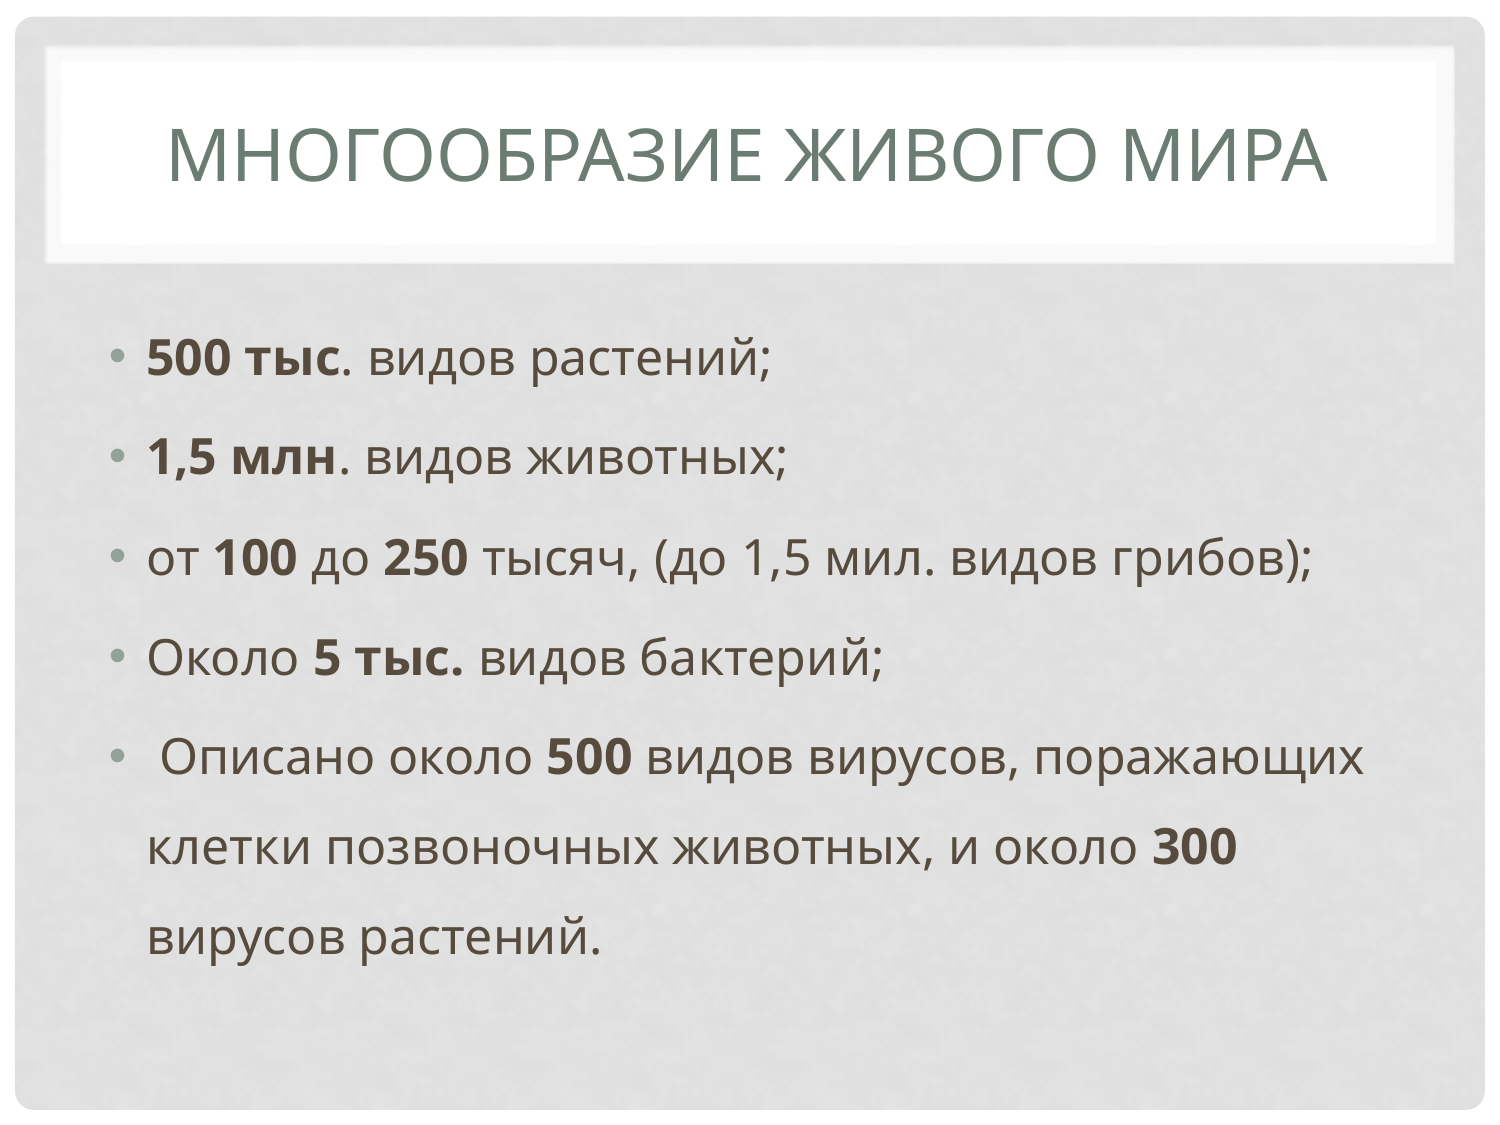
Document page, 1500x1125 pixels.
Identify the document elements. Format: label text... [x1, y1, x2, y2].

title Многообразие живого мира [69, 66, 1425, 238]
list 500 тыс. видов растений; 1,5 млн. видов животных; от 100 до 250 тысяч, (до 1,5 мил. видов грибов); Около 5 тыс. видов бактерий; Описано около 500 видов вирусов, поражающих клетки позвоночных животных, и около 300 вирусов растений. [75, 287, 1459, 1083]
